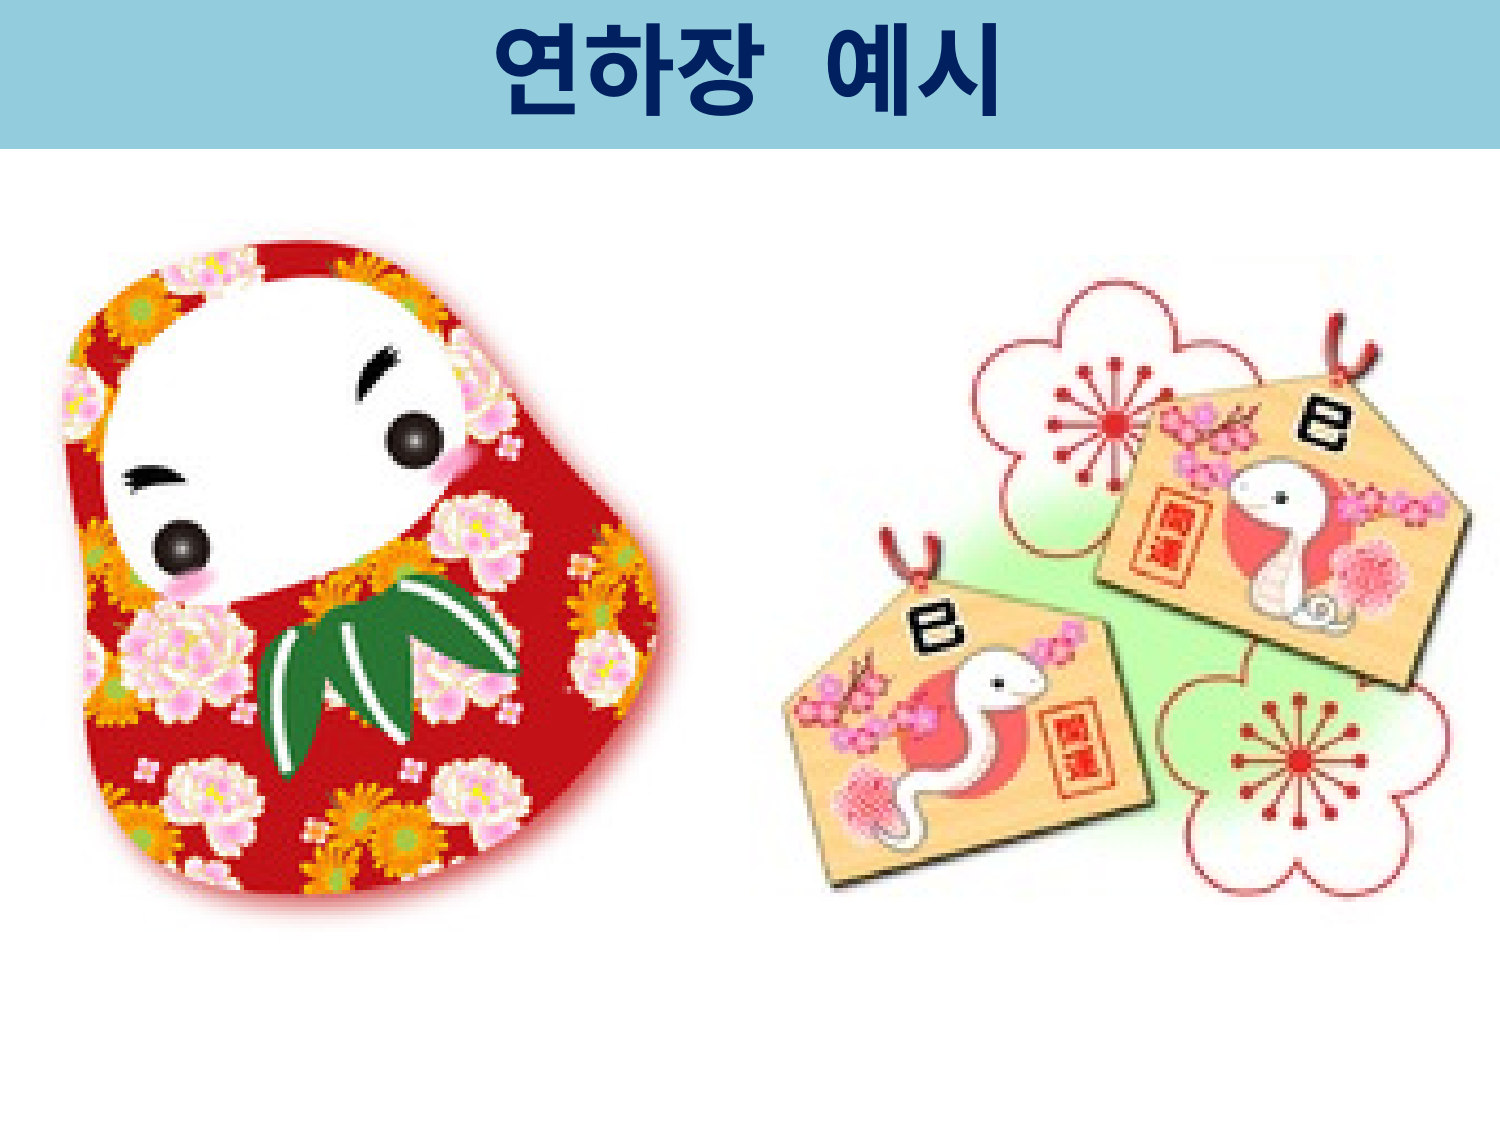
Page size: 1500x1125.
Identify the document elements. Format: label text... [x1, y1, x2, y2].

picture [41, 219, 703, 941]
picture [749, 255, 1500, 929]
text_box 연하장 예시 [0, 0, 1500, 149]
